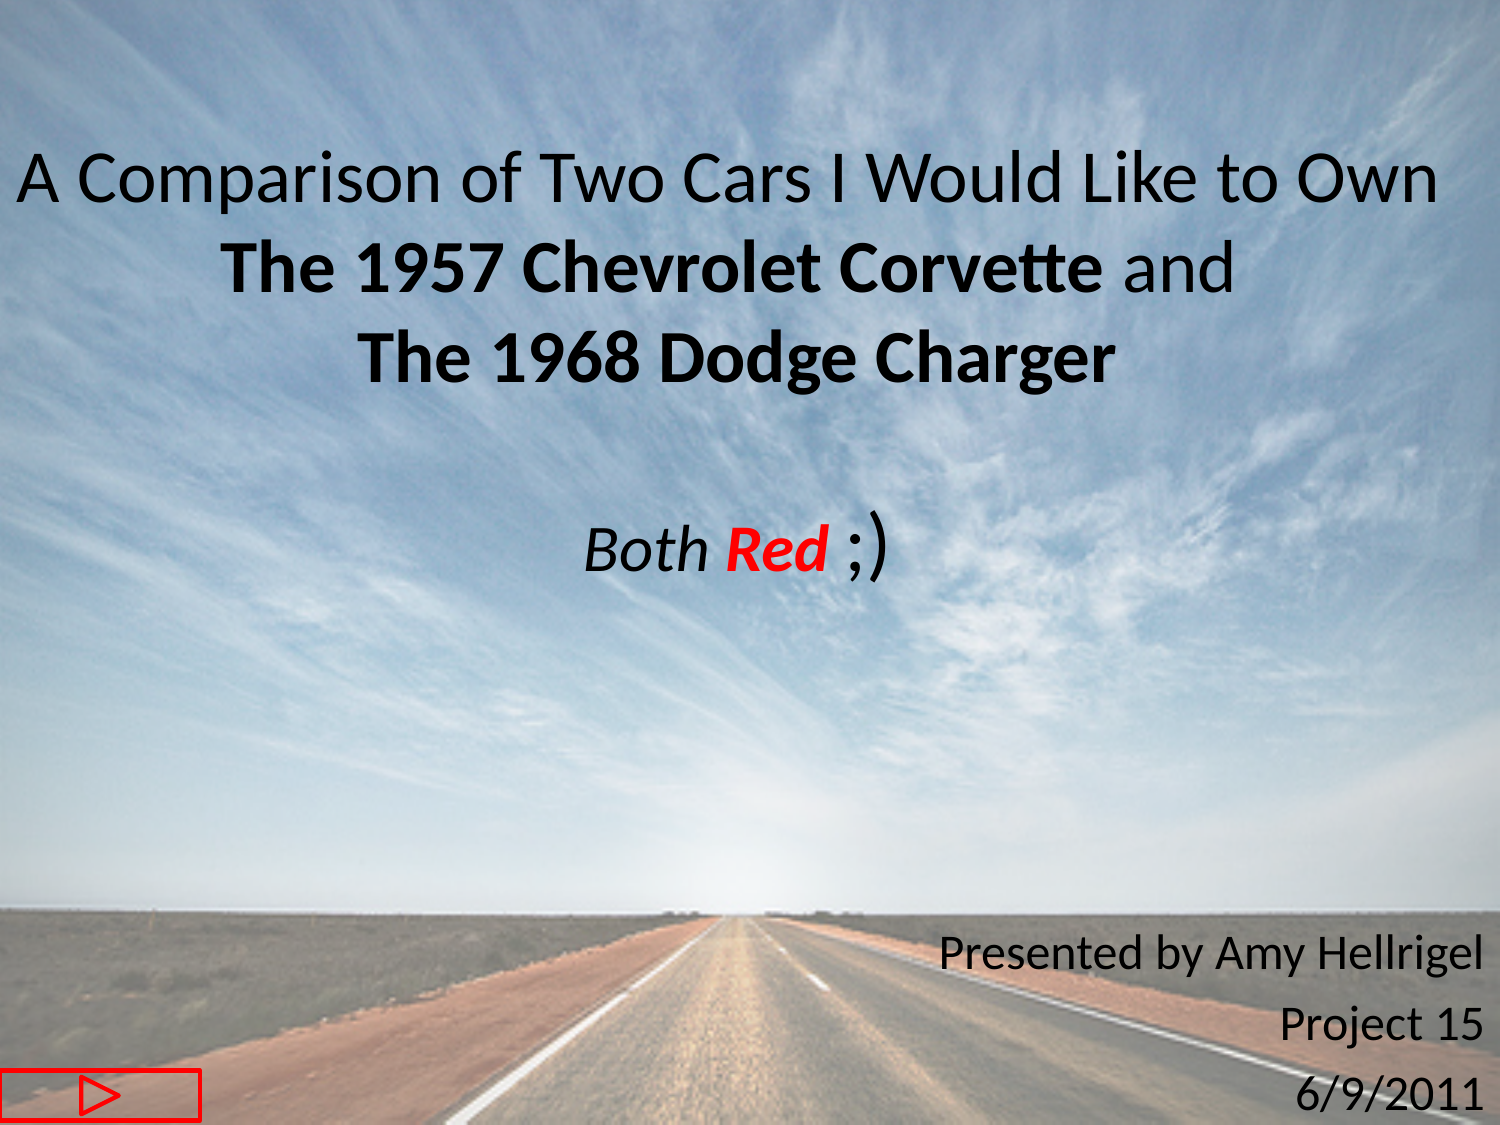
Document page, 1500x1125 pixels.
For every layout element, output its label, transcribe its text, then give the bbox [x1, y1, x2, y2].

text_box [0, 1068, 202, 1123]
title A Comparison of Two Cars I Would Like to Own The 1957 Chevrolet Corvette and The 1968 Dodge Charger Both Red ;) [0, 149, 1500, 566]
subtitle Presented by Amy Hellrigel Project 15 6/9/2011 [450, 912, 1500, 1100]
